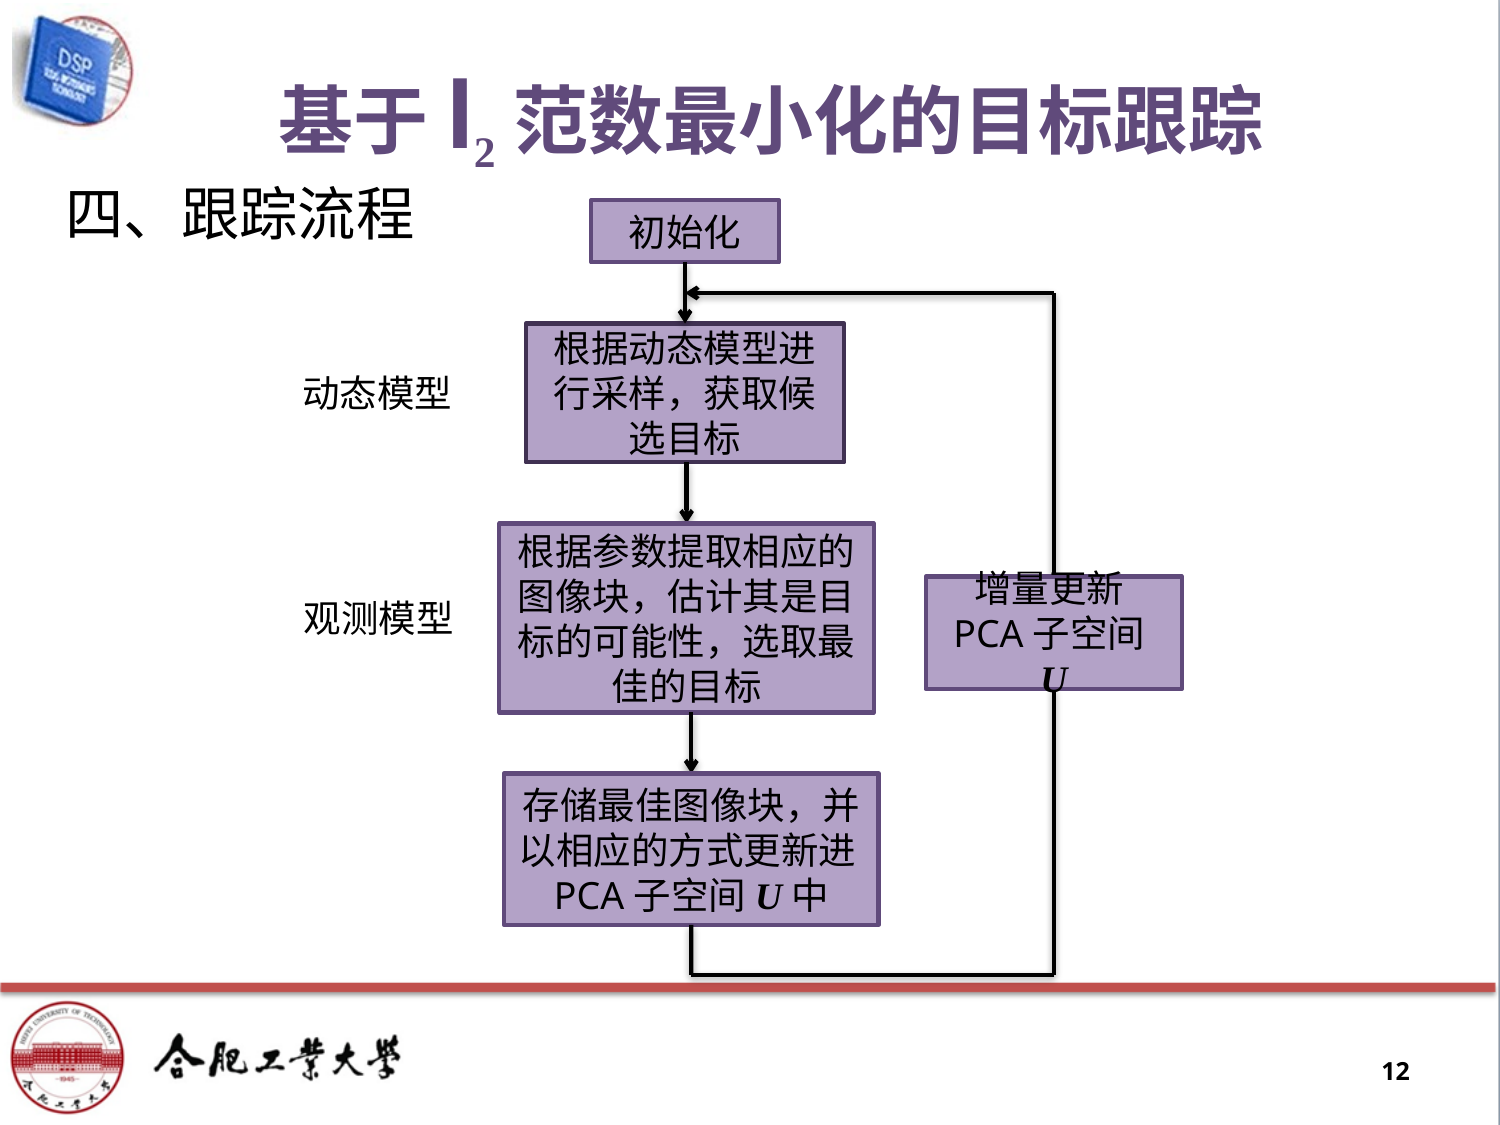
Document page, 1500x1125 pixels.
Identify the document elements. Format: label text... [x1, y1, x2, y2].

list 四、跟踪流程 [50, 169, 1447, 984]
text_box 观测模型 [289, 587, 477, 648]
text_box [499, 199, 1183, 976]
text_box 基于l2范数最小化的目标跟踪 [263, 49, 1288, 184]
picture [0, 0, 1500, 1125]
slide_number 12 [1074, 1042, 1425, 1103]
text_box 动态模型 [287, 362, 475, 423]
